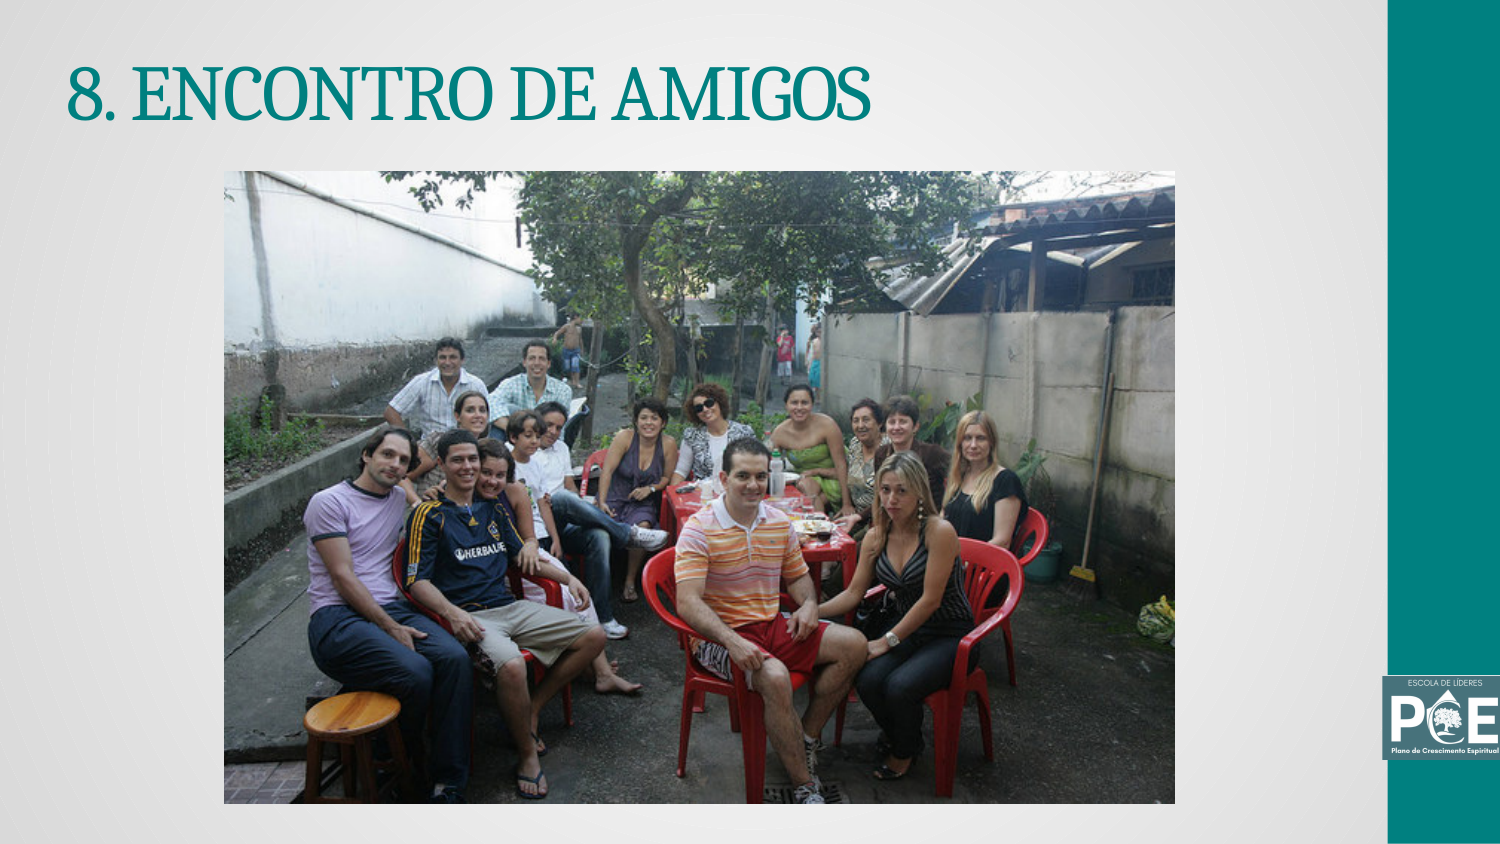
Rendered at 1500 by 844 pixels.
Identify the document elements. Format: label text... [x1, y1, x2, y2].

title 8. ENCONTRO DE AMIGOS [58, 27, 1459, 151]
picture [1382, 675, 1500, 760]
picture [224, 171, 1175, 805]
